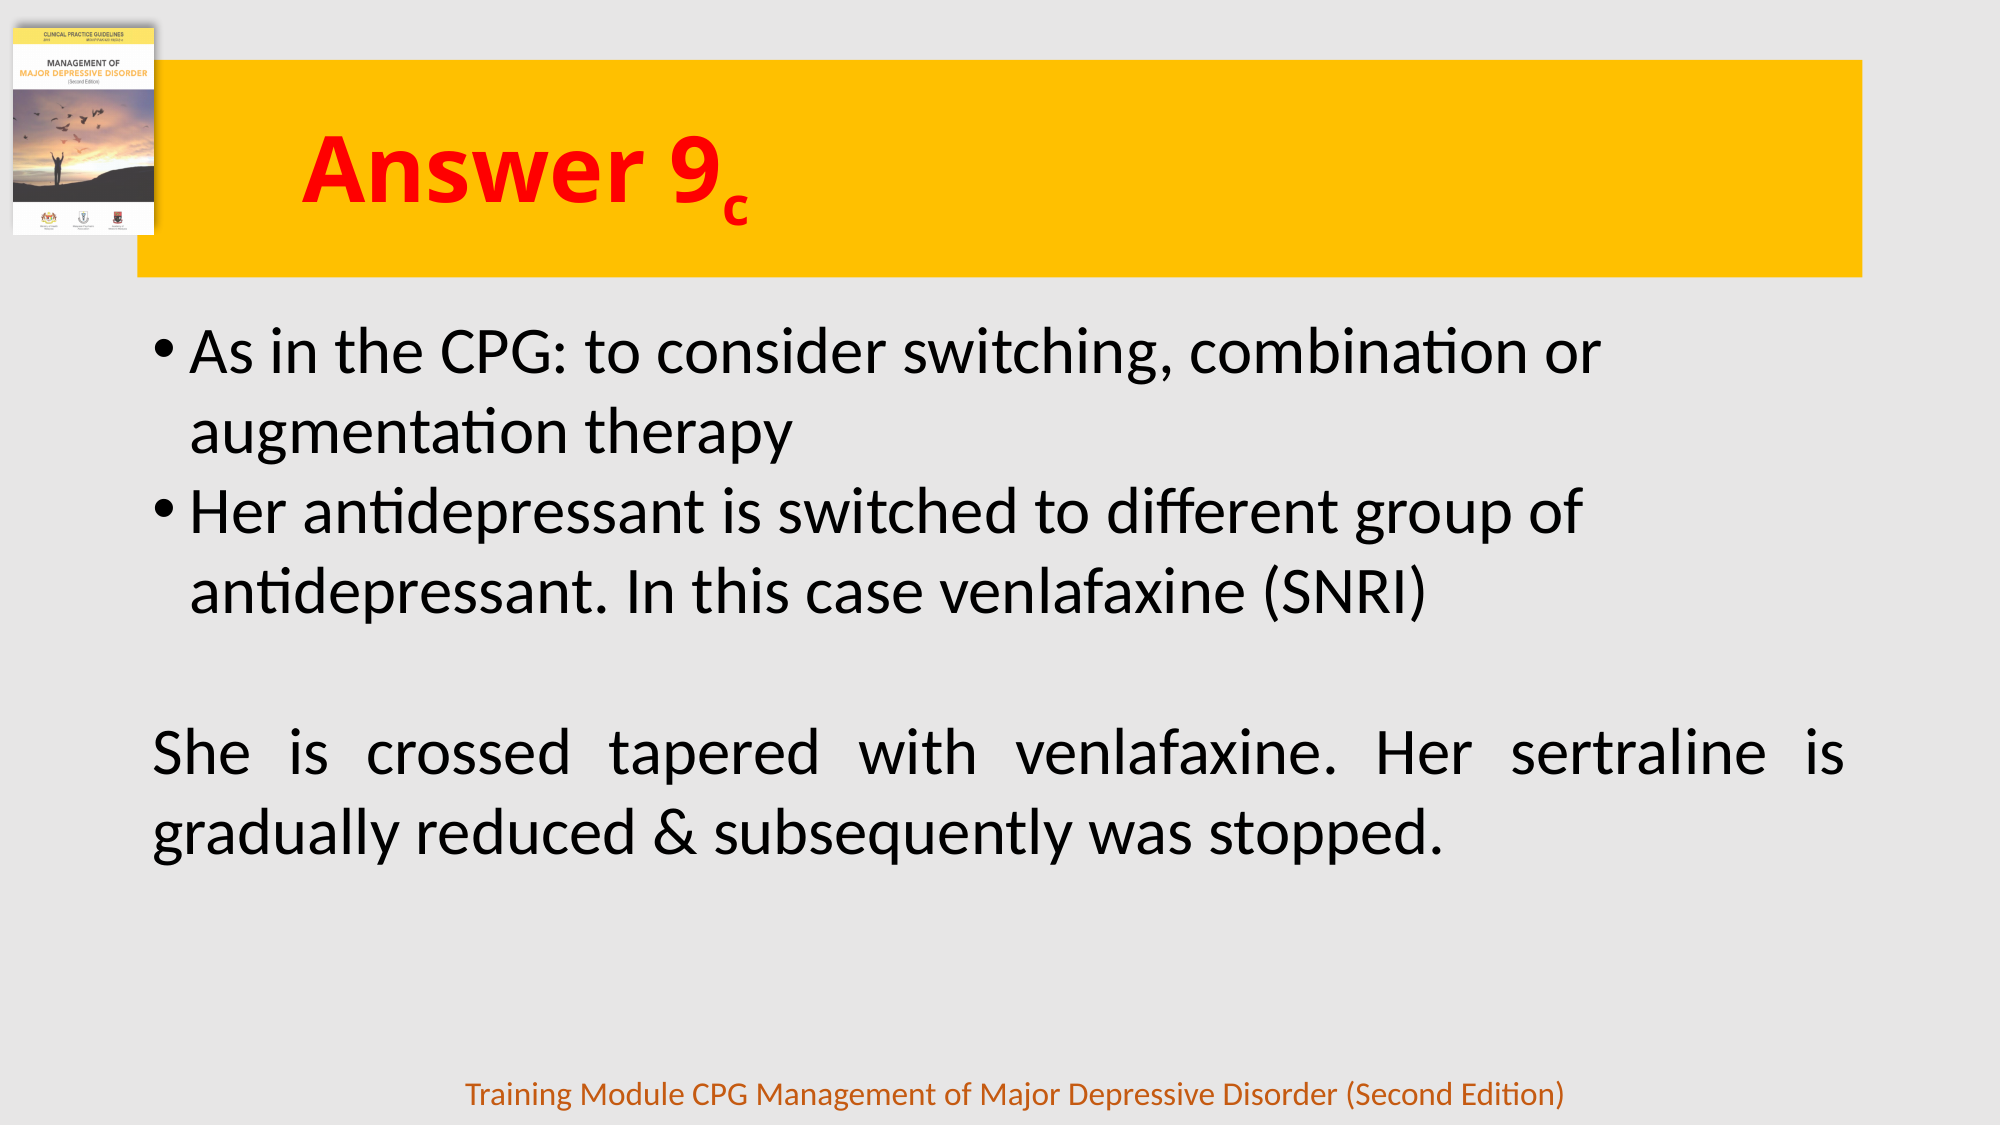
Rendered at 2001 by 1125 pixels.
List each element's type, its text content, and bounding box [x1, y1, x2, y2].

title Answer 9c [137, 59, 1863, 278]
list As in the CPG: to consider switching, combination or augmentation therapy Her antidepressant is switched to different group of antidepressant. In this case venlafaxine (SNRI) She is crossed tapered with venlafaxine. Her sertraline is gradually reduced & subsequently was stopped. [137, 299, 1863, 1014]
text_box Training Module CPG Management of Major Depressive Disorder (Second Edition) [450, 1065, 1832, 1120]
picture [13, 28, 154, 235]
